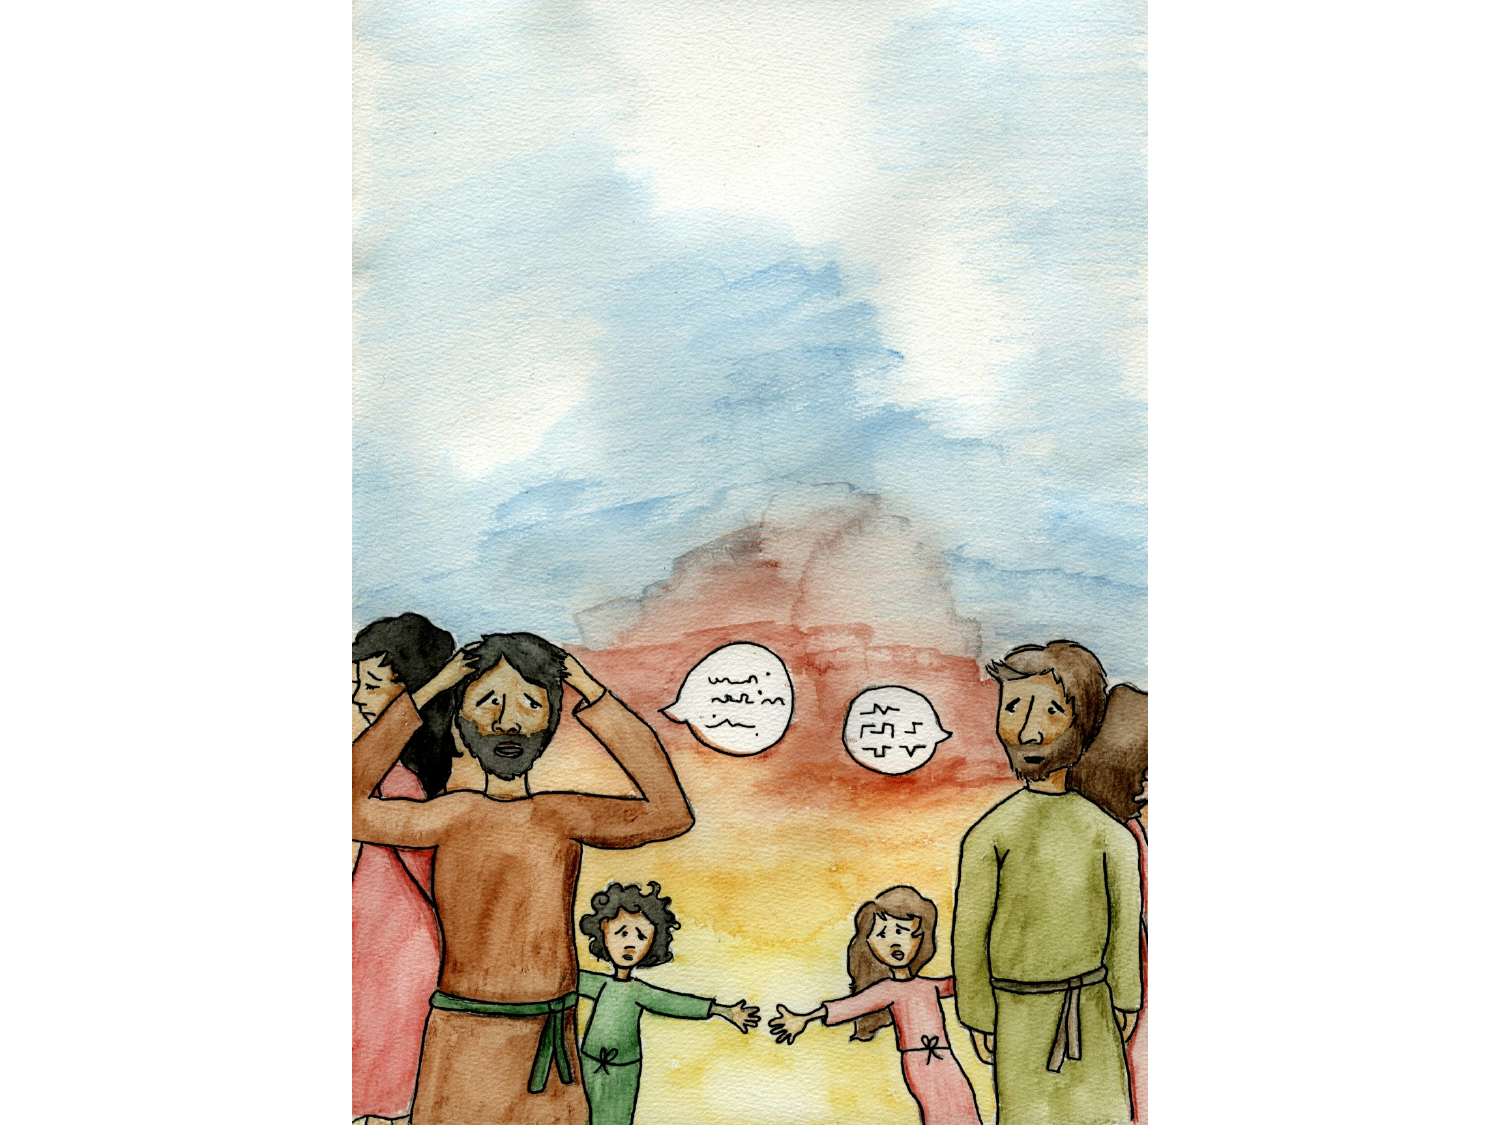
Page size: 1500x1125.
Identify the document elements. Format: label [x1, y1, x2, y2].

picture [352, 0, 1148, 1125]
